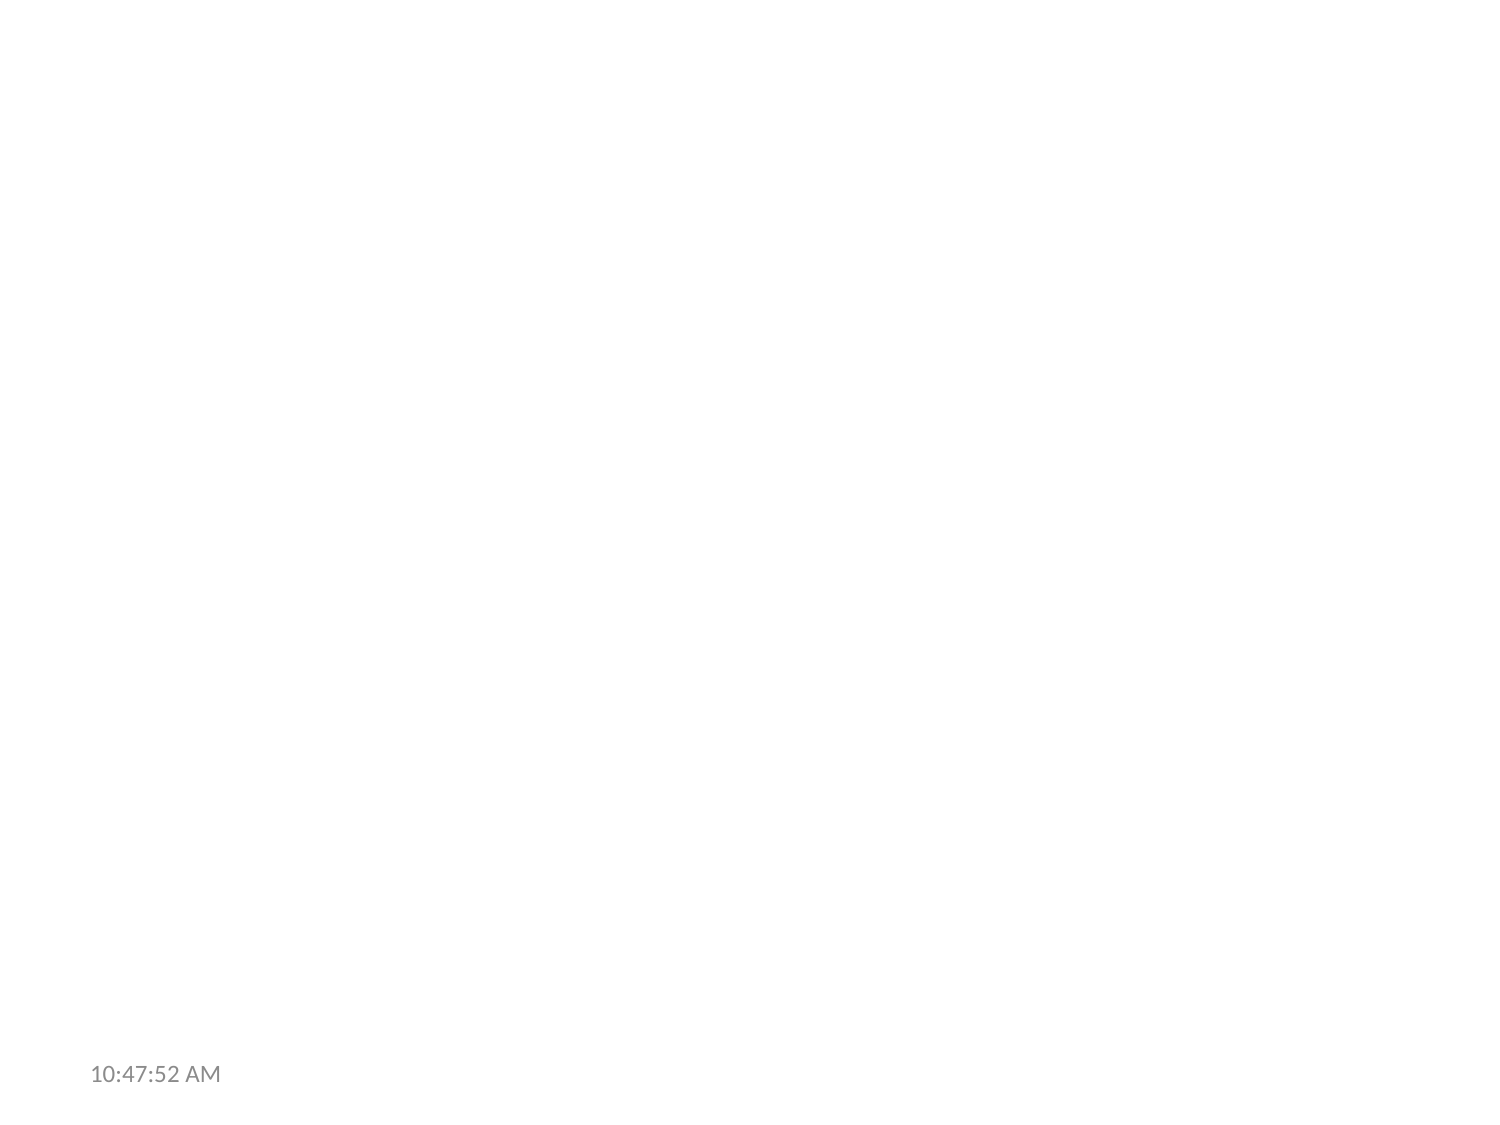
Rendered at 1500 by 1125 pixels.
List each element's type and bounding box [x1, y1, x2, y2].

slide_number [75, 1042, 425, 1103]
